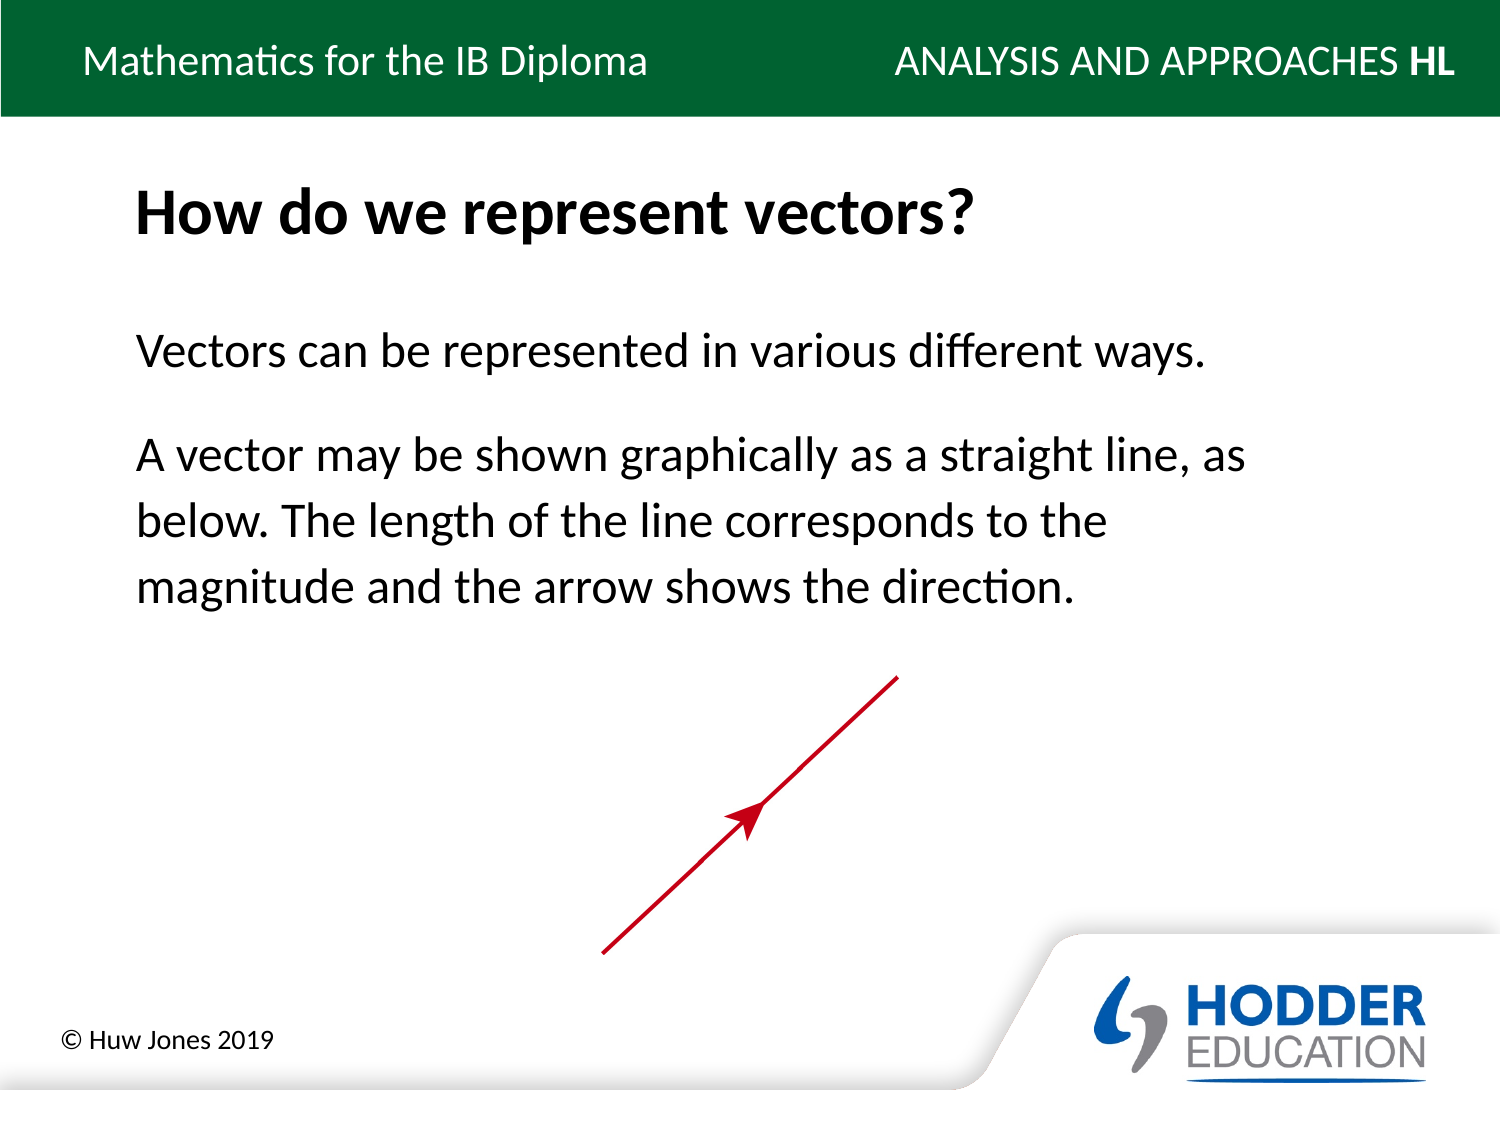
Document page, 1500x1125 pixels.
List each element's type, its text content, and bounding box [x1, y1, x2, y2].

text_box Vectors can be represented in various different ways. A vector may be shown graphically as a straight line, as below. The length of the line corresponds to the magnitude and the arrow shows the direction. [135, 311, 1330, 614]
text_box Mathematics for the IB Diploma ANALYSIS AND APPROACHES HL [0, 0, 1500, 118]
picture [600, 675, 899, 955]
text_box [0, 898, 1500, 1125]
text_box How do we represent vectors? [135, 168, 1094, 249]
